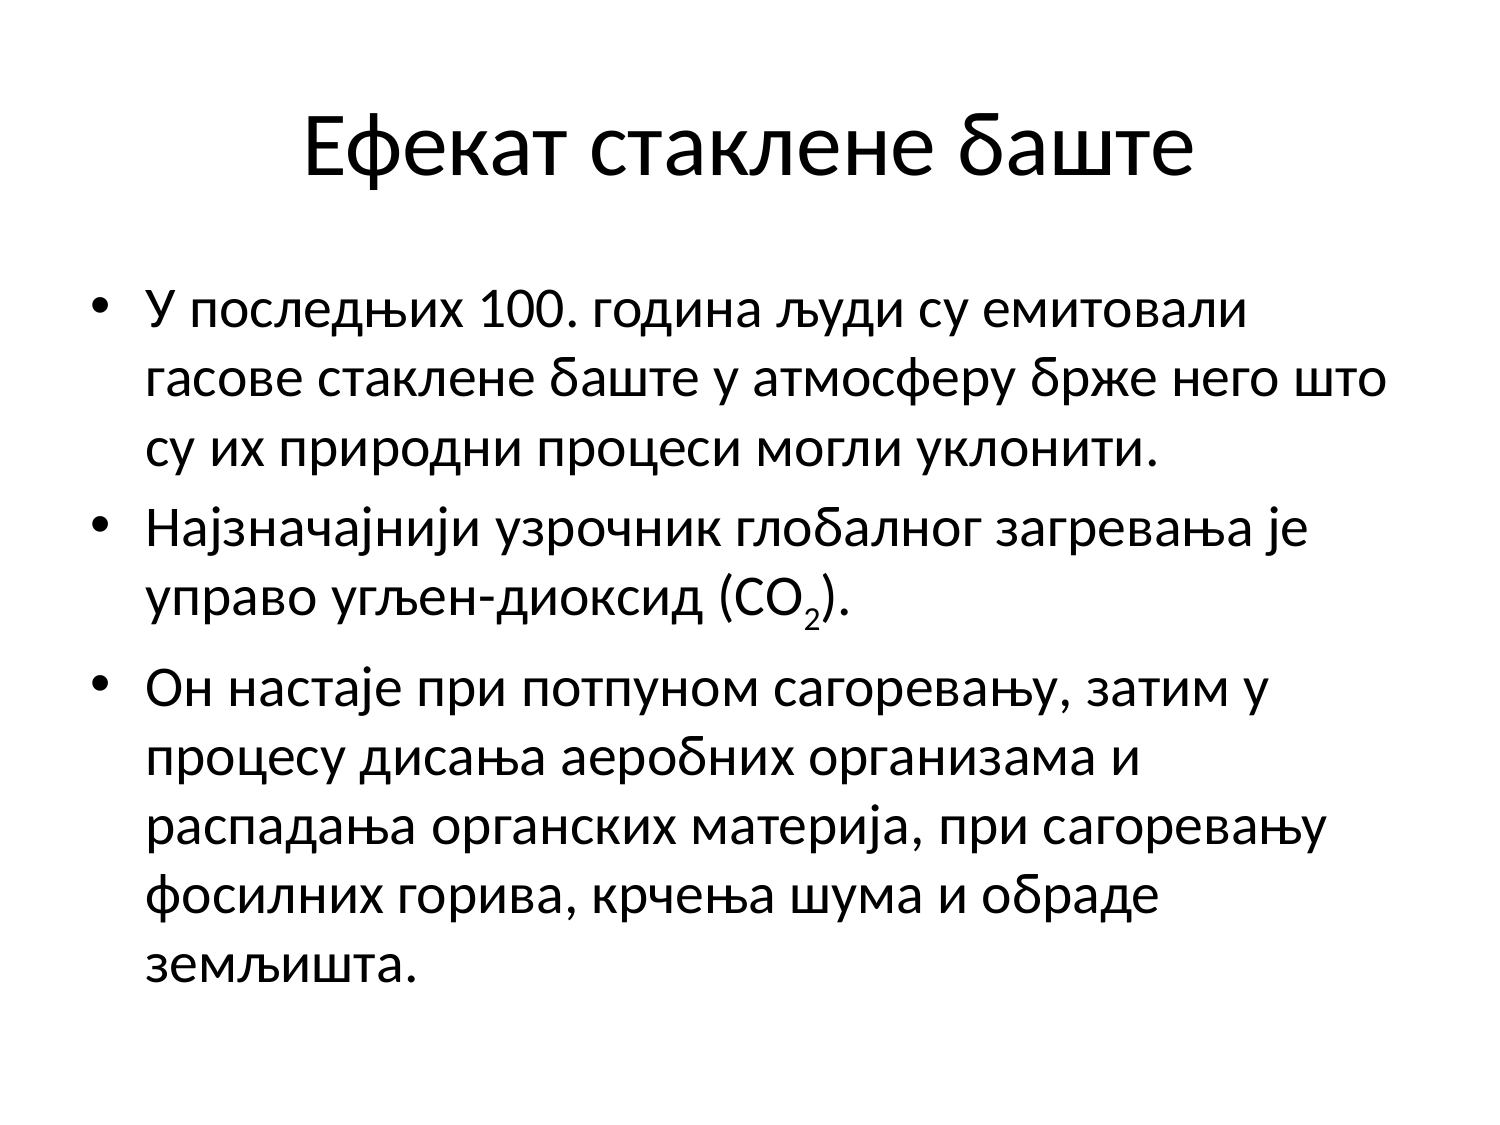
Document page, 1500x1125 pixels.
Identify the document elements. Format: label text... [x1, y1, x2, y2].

list У последњих 100. година људи су емитовали гасове стаклене баште у атмосферу брже него што су их природни процеси могли уклонити. Најзначајнији узрочник глобалног загревања је управо угљен-диоксид (CО2). Он настаје при потпуном сагоревању, затим у процесу дисања аеробних организама и распадања органских материја, при сагоревању фосилних горива, крчења шума и обраде земљишта. [75, 262, 1425, 1005]
title Ефекат стаклене баште [75, 45, 1425, 233]
